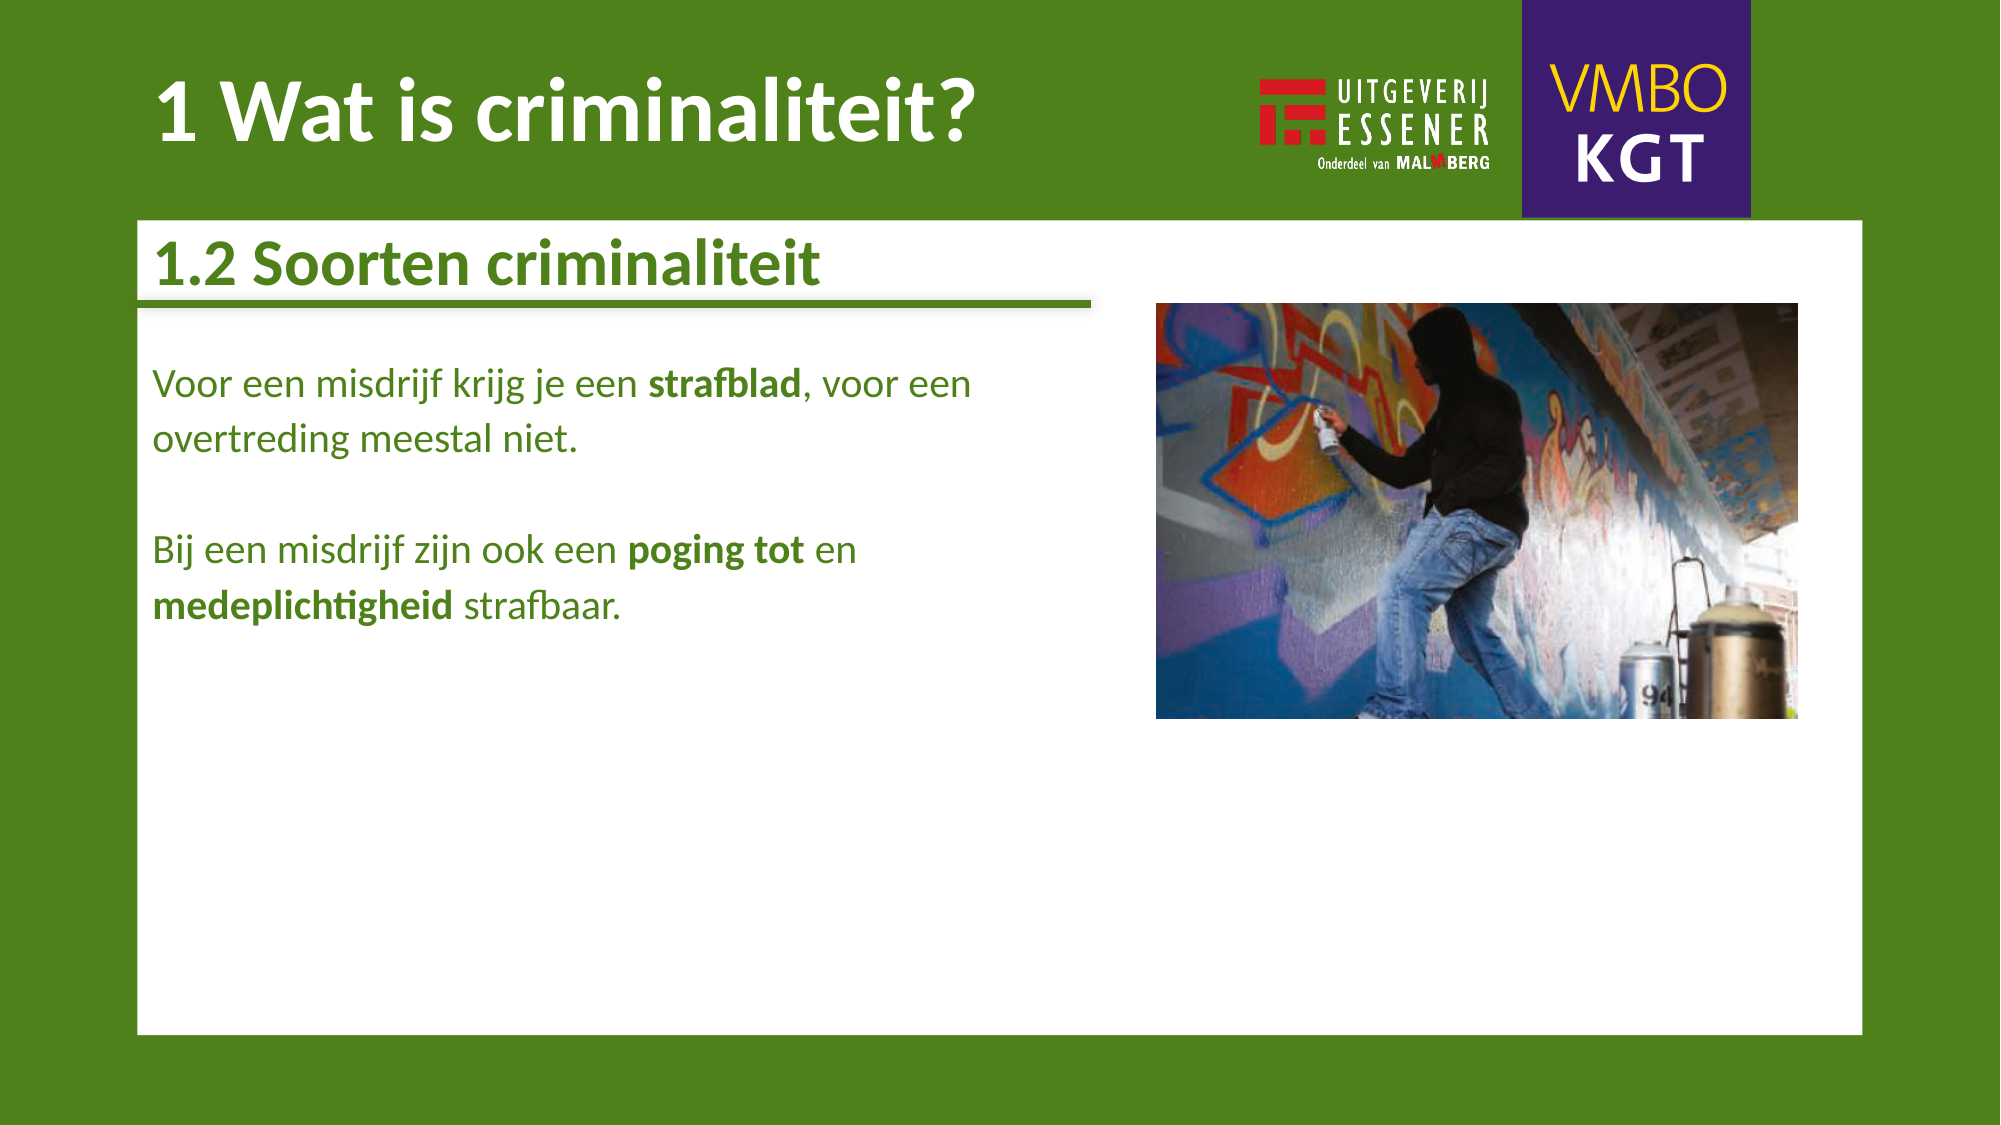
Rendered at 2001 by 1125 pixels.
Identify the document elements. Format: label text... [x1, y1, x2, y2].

title 1 Wat is criminaliteit? [137, 3, 1863, 220]
list 1.2 Soorten criminaliteit Voor een misdrijf krijg je een strafblad, voor een overtreding meestal niet. Bij een misdrijf zijn ook een poging tot en medeplichtigheid strafbaar. [137, 220, 1863, 1036]
picture [1155, 303, 1798, 719]
